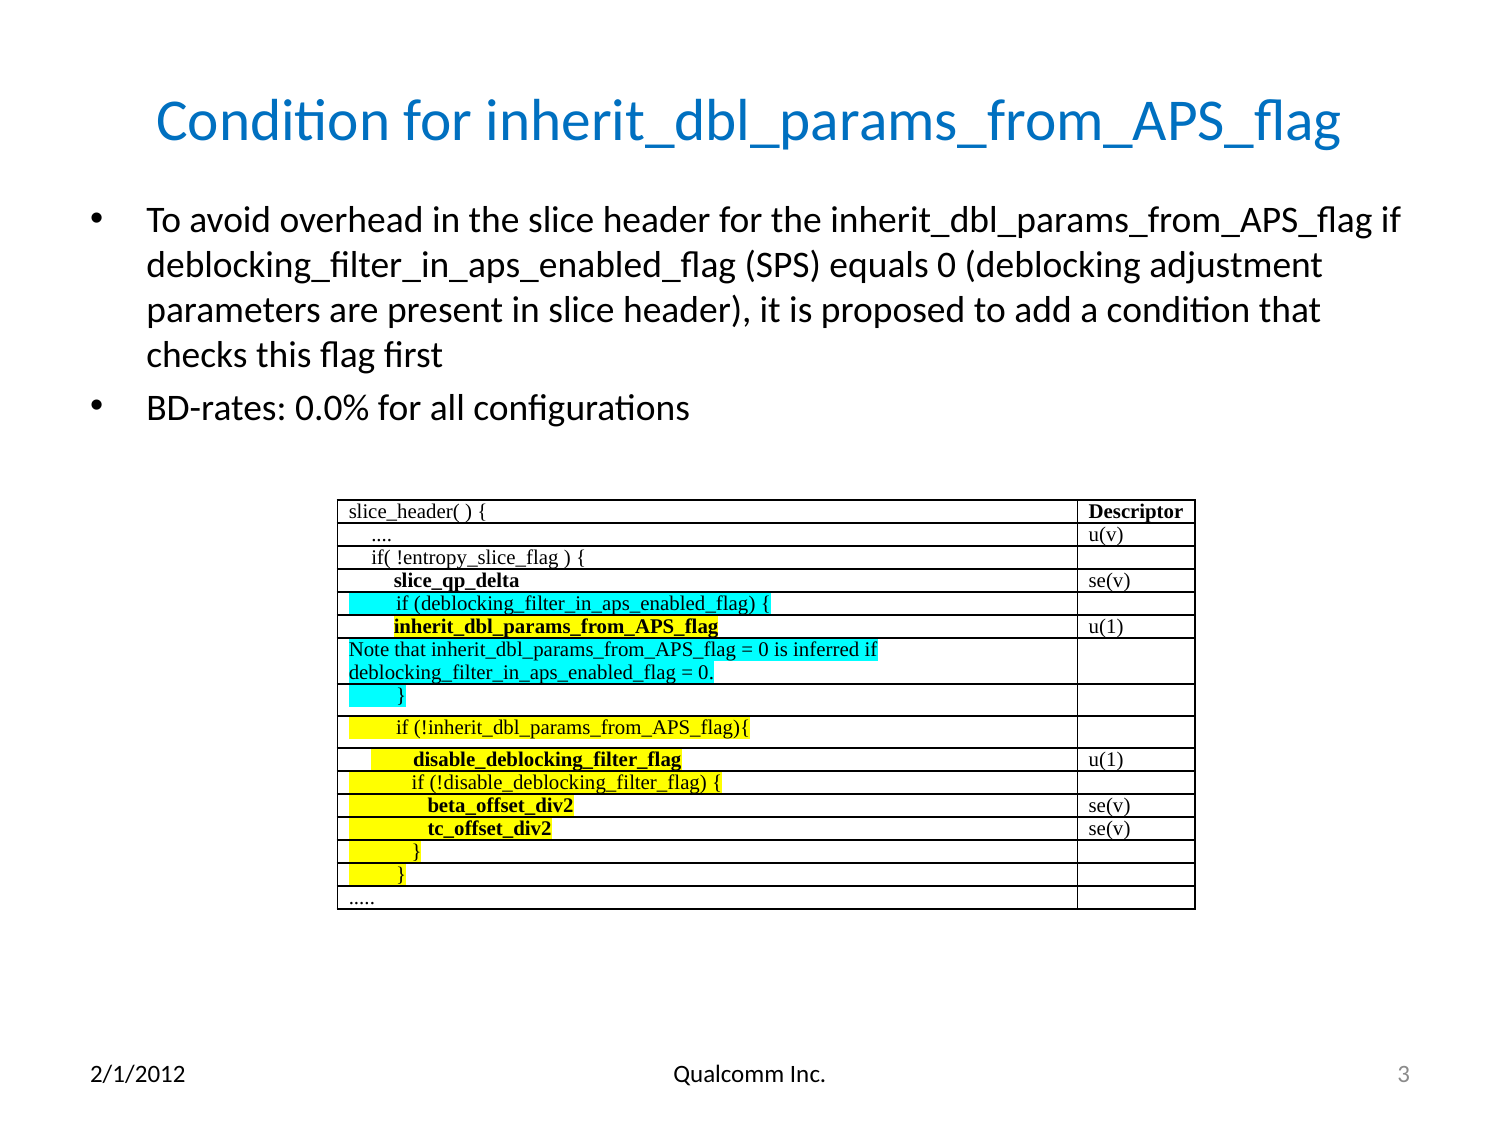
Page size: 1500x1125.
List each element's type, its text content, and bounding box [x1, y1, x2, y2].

table_cell disable_deblocking_filter_flag [338, 749, 1077, 770]
table_cell beta_offset_div2 [338, 795, 1077, 816]
table_cell if (deblocking_filter_in_aps_enabled_flag) { [338, 593, 1077, 614]
list To avoid overhead in the slice header for the inherit_dbl_params_from_APS_flag if deblocking_filter_in_aps_enabled_flag (SPS) equals 0 (deblocking adjustment parameters are present in slice header), it is proposed to add a condition that checks this flag first BD-rates: 0.0% for all configurations [75, 187, 1425, 1005]
table_cell .... [338, 524, 1077, 545]
table_cell u(v) [1078, 524, 1194, 545]
table_cell [1078, 841, 1194, 862]
table_cell [1078, 717, 1194, 747]
table_cell [1078, 593, 1194, 614]
footer Qualcomm Inc. [512, 1042, 988, 1103]
table_cell } [338, 685, 1077, 715]
table_cell ..... [338, 887, 1077, 908]
table_cell u(1) [1078, 616, 1194, 637]
table_cell [1078, 887, 1194, 908]
table_cell if( !entropy_slice_flag ) { [338, 547, 1077, 568]
table_cell u(1) [1078, 749, 1194, 770]
table_cell if (!disable_deblocking_filter_flag) { [338, 772, 1077, 793]
table_cell [1078, 639, 1194, 683]
table_cell tc_offset_div2 [338, 818, 1077, 839]
table_header slice_header( ) { [338, 501, 1077, 522]
table_cell } [338, 864, 1077, 885]
title Condition for inherit_dbl_params_from_APS_flag [75, 45, 1425, 187]
table_cell [1078, 772, 1194, 793]
table_cell [1078, 685, 1194, 715]
table_cell se(v) [1078, 795, 1194, 816]
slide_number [75, 1042, 425, 1103]
table_cell Note that inherit_dbl_params_from_APS_flag = 0 is inferred if deblocking_filter_in_aps_enabled_flag = 0. [338, 639, 1077, 683]
table_cell se(v) [1078, 570, 1194, 591]
table_cell [1078, 547, 1194, 568]
table_header Descriptor [1078, 501, 1194, 522]
table_cell [1078, 864, 1194, 885]
table_cell if (!inherit_dbl_params_from_APS_flag){ [338, 717, 1077, 747]
slide_number 3 [1074, 1042, 1425, 1103]
table_cell inherit_dbl_params_from_APS_flag [338, 616, 1077, 637]
table_cell slice_qp_delta [338, 570, 1077, 591]
table_cell } [338, 841, 1077, 862]
table_cell se(v) [1078, 818, 1194, 839]
